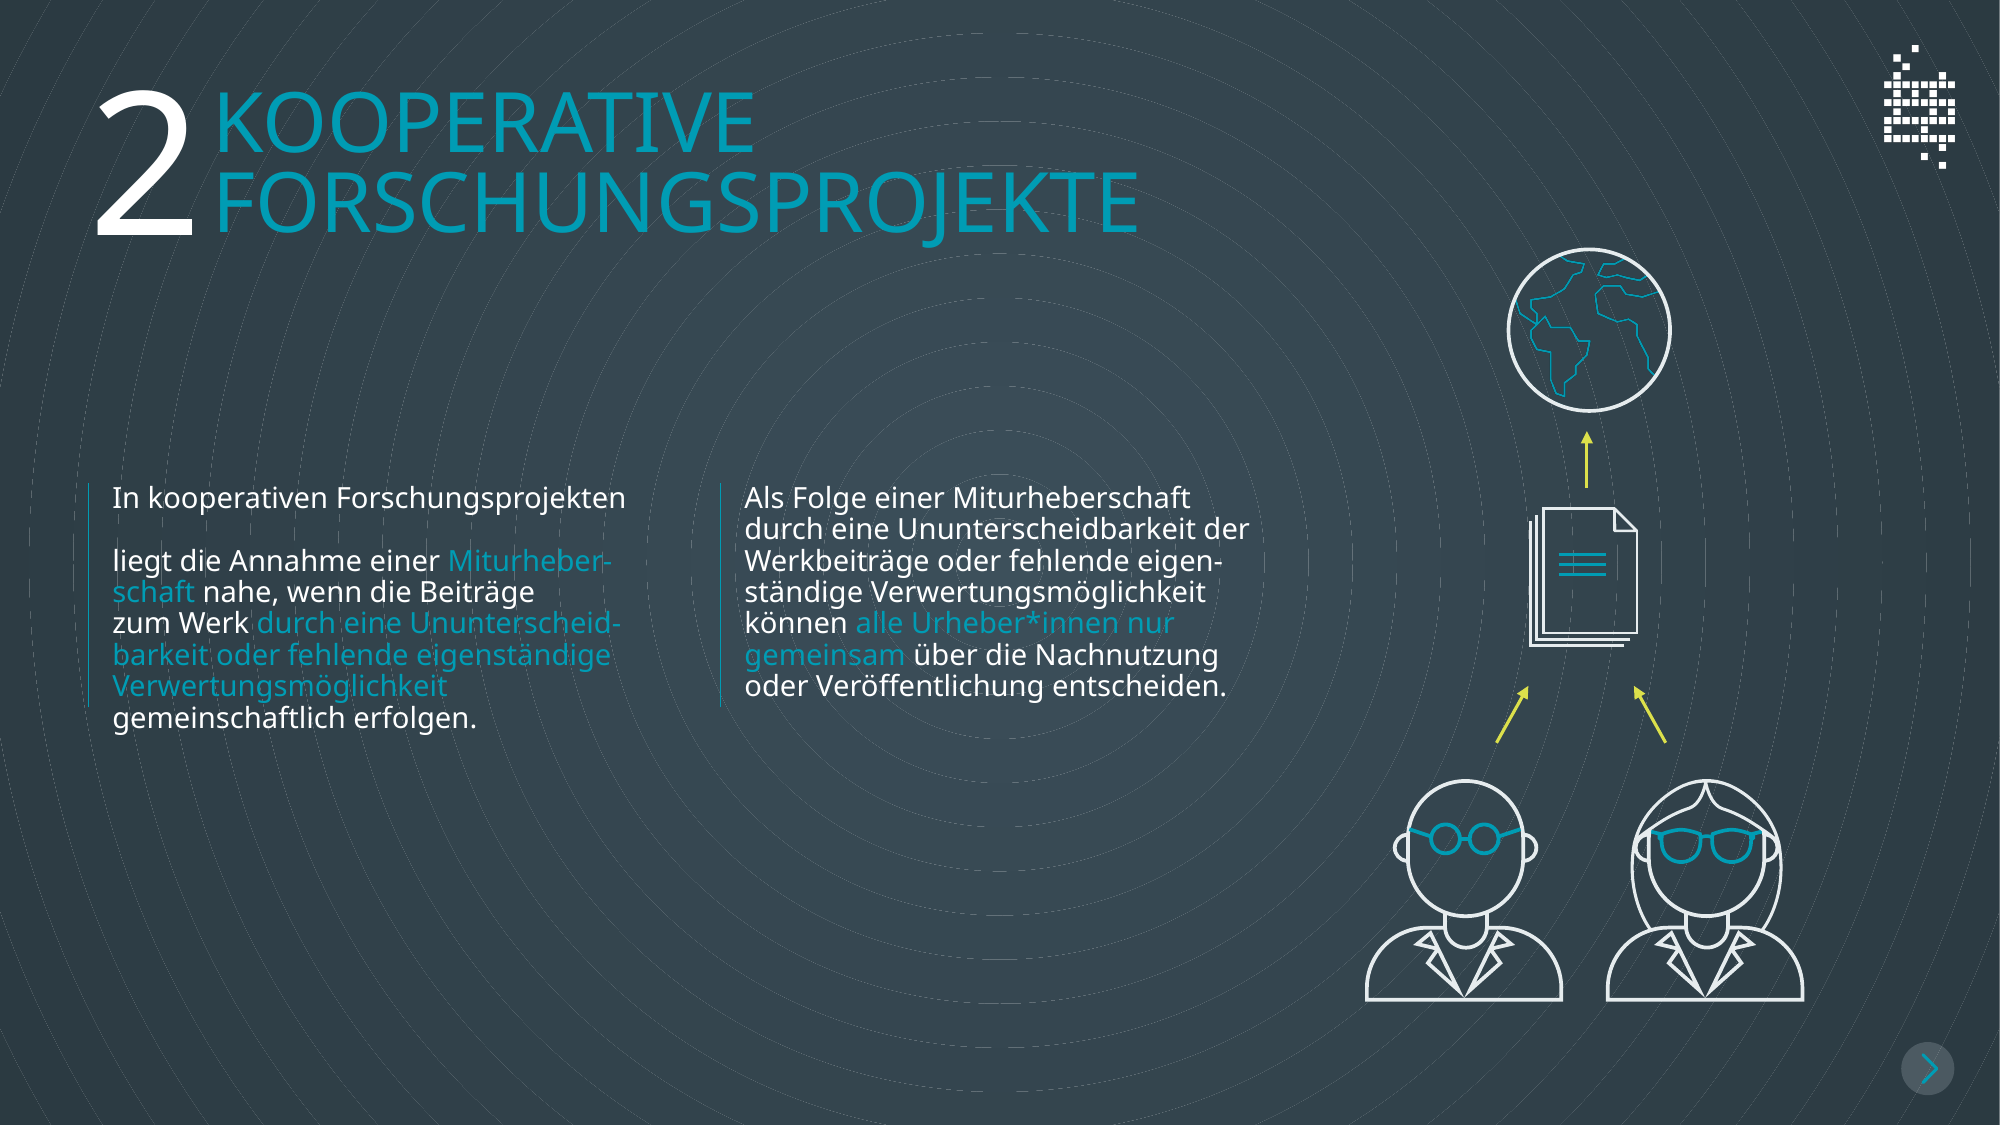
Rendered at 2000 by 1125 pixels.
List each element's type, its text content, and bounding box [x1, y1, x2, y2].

list In kooperativen Forschungsprojekten liegt die Annahme einer Miturheber-schaft nahe, wenn die Beiträge zum Werk durch eine Ununterscheid-barkeit oder fehlende eigenständige Verwertungsmöglichkeit gemeinschaftlich erfolgen. [88, 483, 647, 985]
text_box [1605, 778, 1805, 1002]
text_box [1542, 508, 1638, 634]
text_box [1530, 521, 1625, 646]
title Kooperative Forschungsprojekte [88, 88, 1911, 402]
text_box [1633, 685, 1666, 744]
picture [1884, 45, 1955, 169]
list Als Folge einer Miturheberschaft durch eine Ununterscheidbarkeit der Werkbeiträge oder fehlende eigen- ständige Verwertungsmöglichkeit können alle Urheber*innen nur gemeinsam über die Nachnutzung oder Veröffentlichung entscheiden. [720, 483, 1279, 985]
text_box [1496, 685, 1529, 744]
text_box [1900, 1041, 1955, 1096]
text_box [0, 0, 2000, 1125]
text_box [1364, 778, 1564, 1002]
text_box 2 [88, 35, 325, 251]
picture [1508, 249, 1671, 412]
